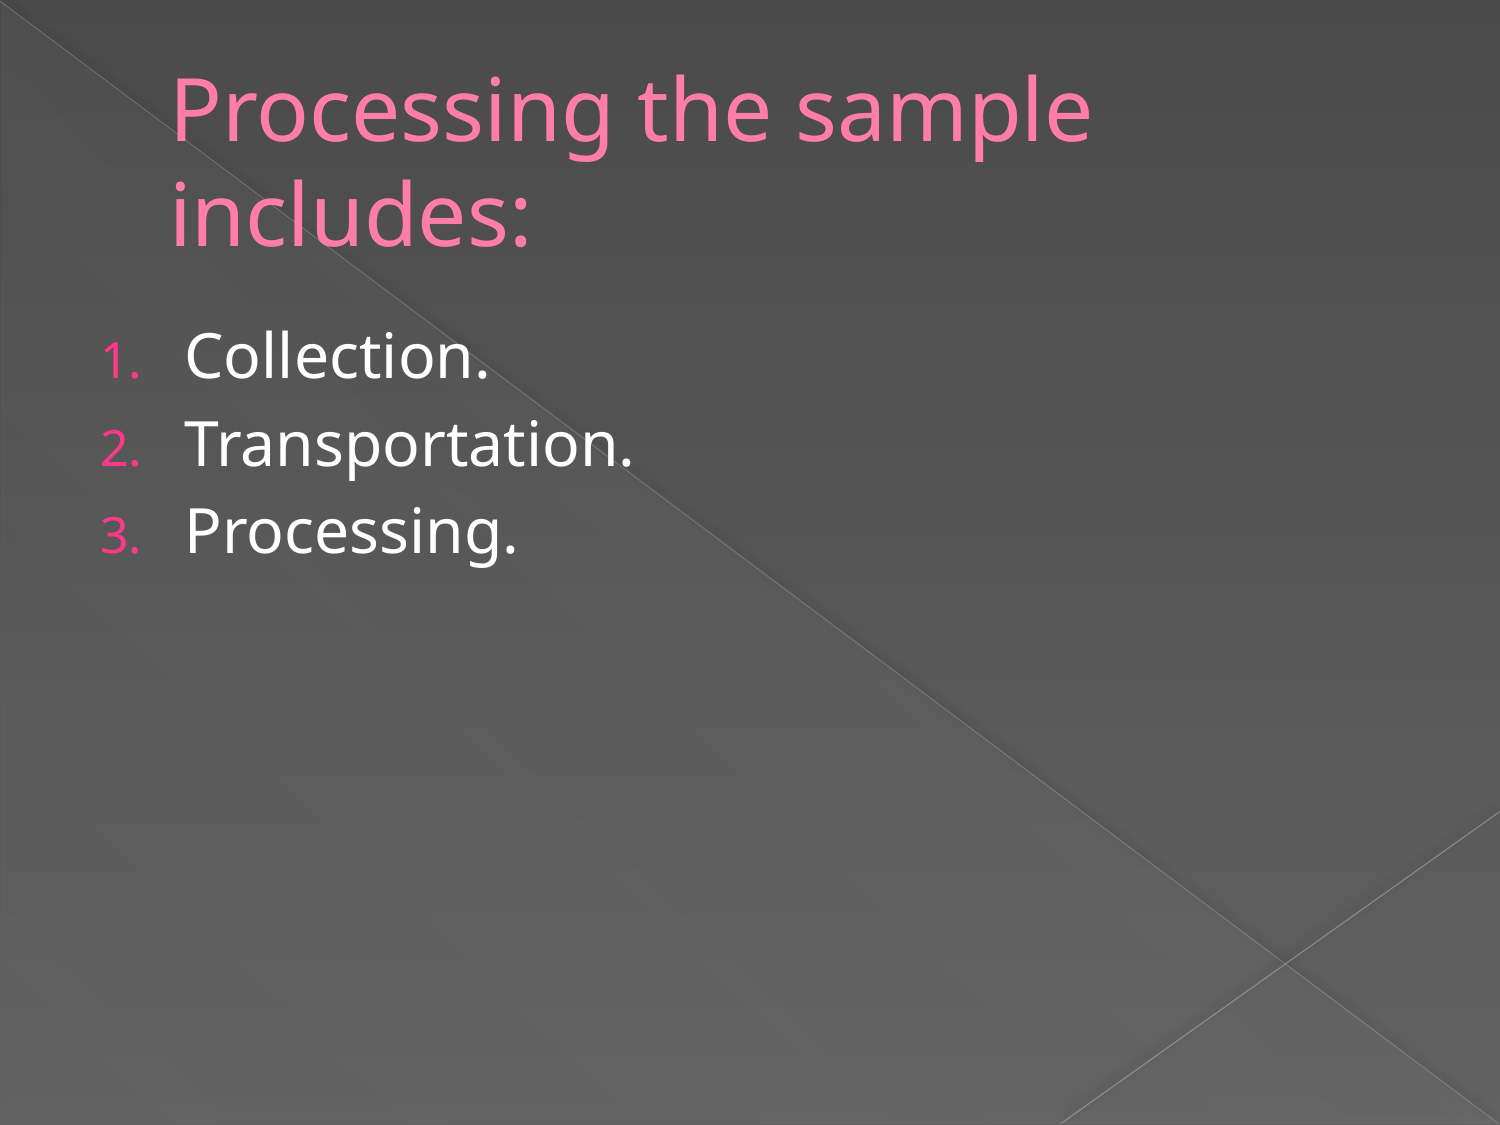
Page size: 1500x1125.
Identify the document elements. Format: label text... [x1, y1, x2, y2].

title Processing the sample includes: [75, 43, 1425, 274]
list Collection. Transportation. Processing. [75, 308, 1425, 1059]
